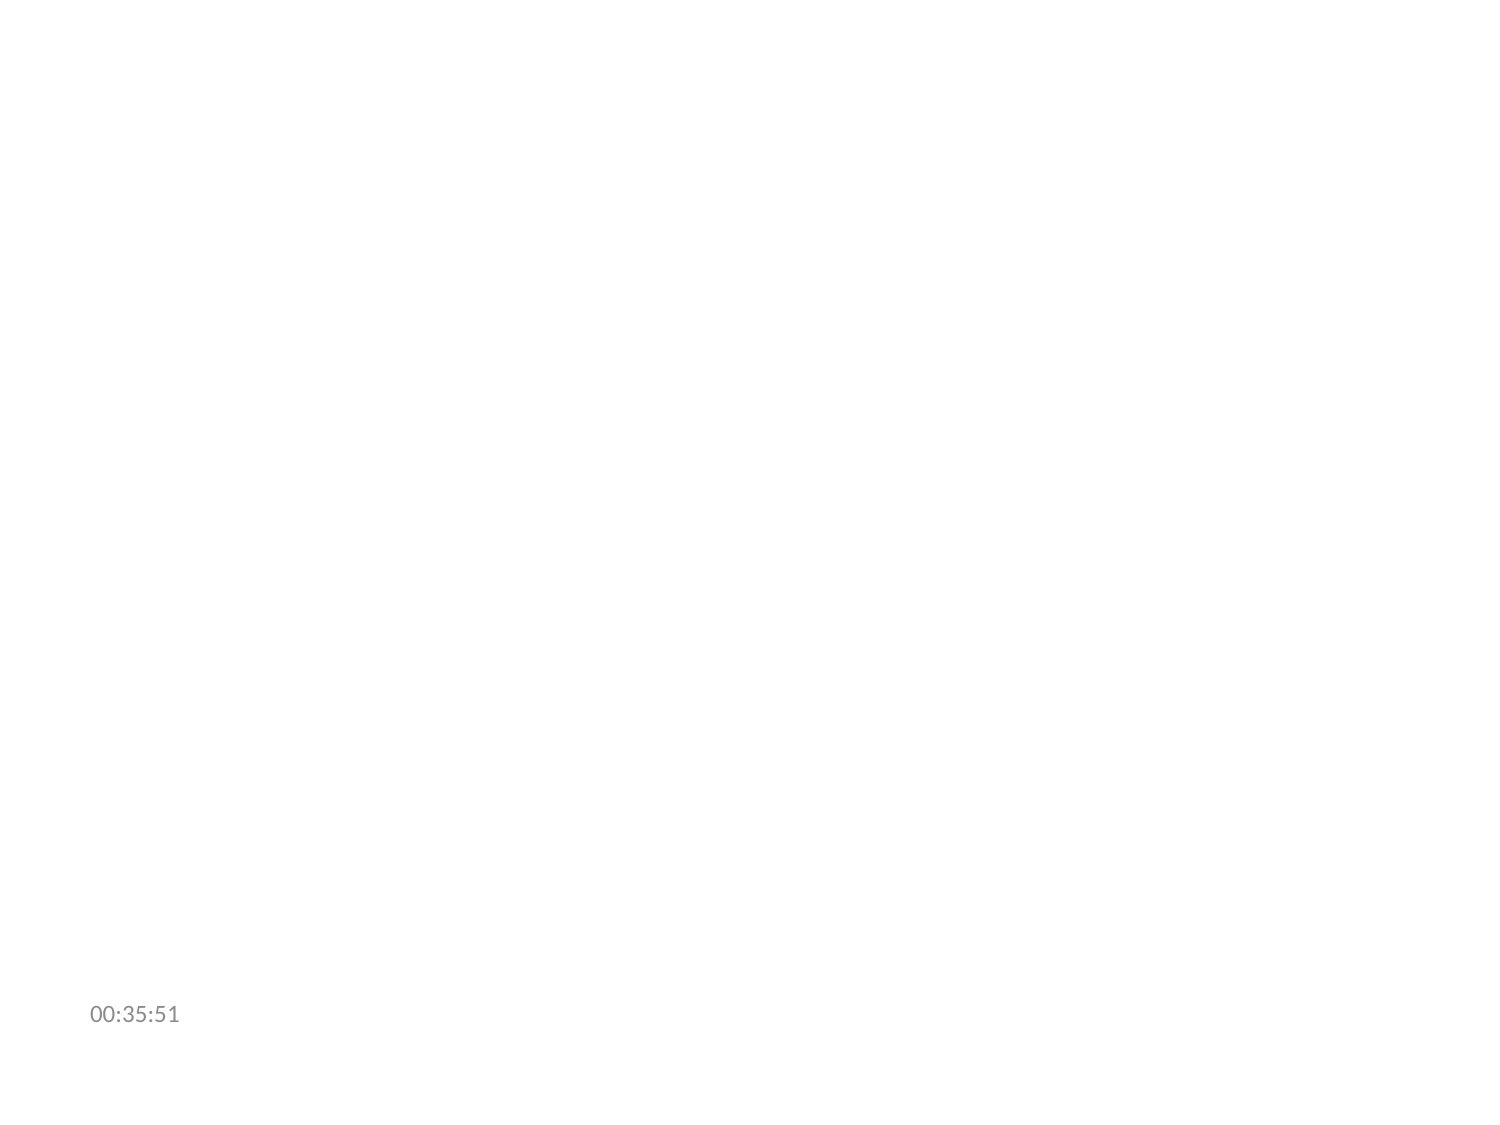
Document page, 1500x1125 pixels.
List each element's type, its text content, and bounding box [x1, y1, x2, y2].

text_box 15:35:09 [75, 982, 425, 1043]
